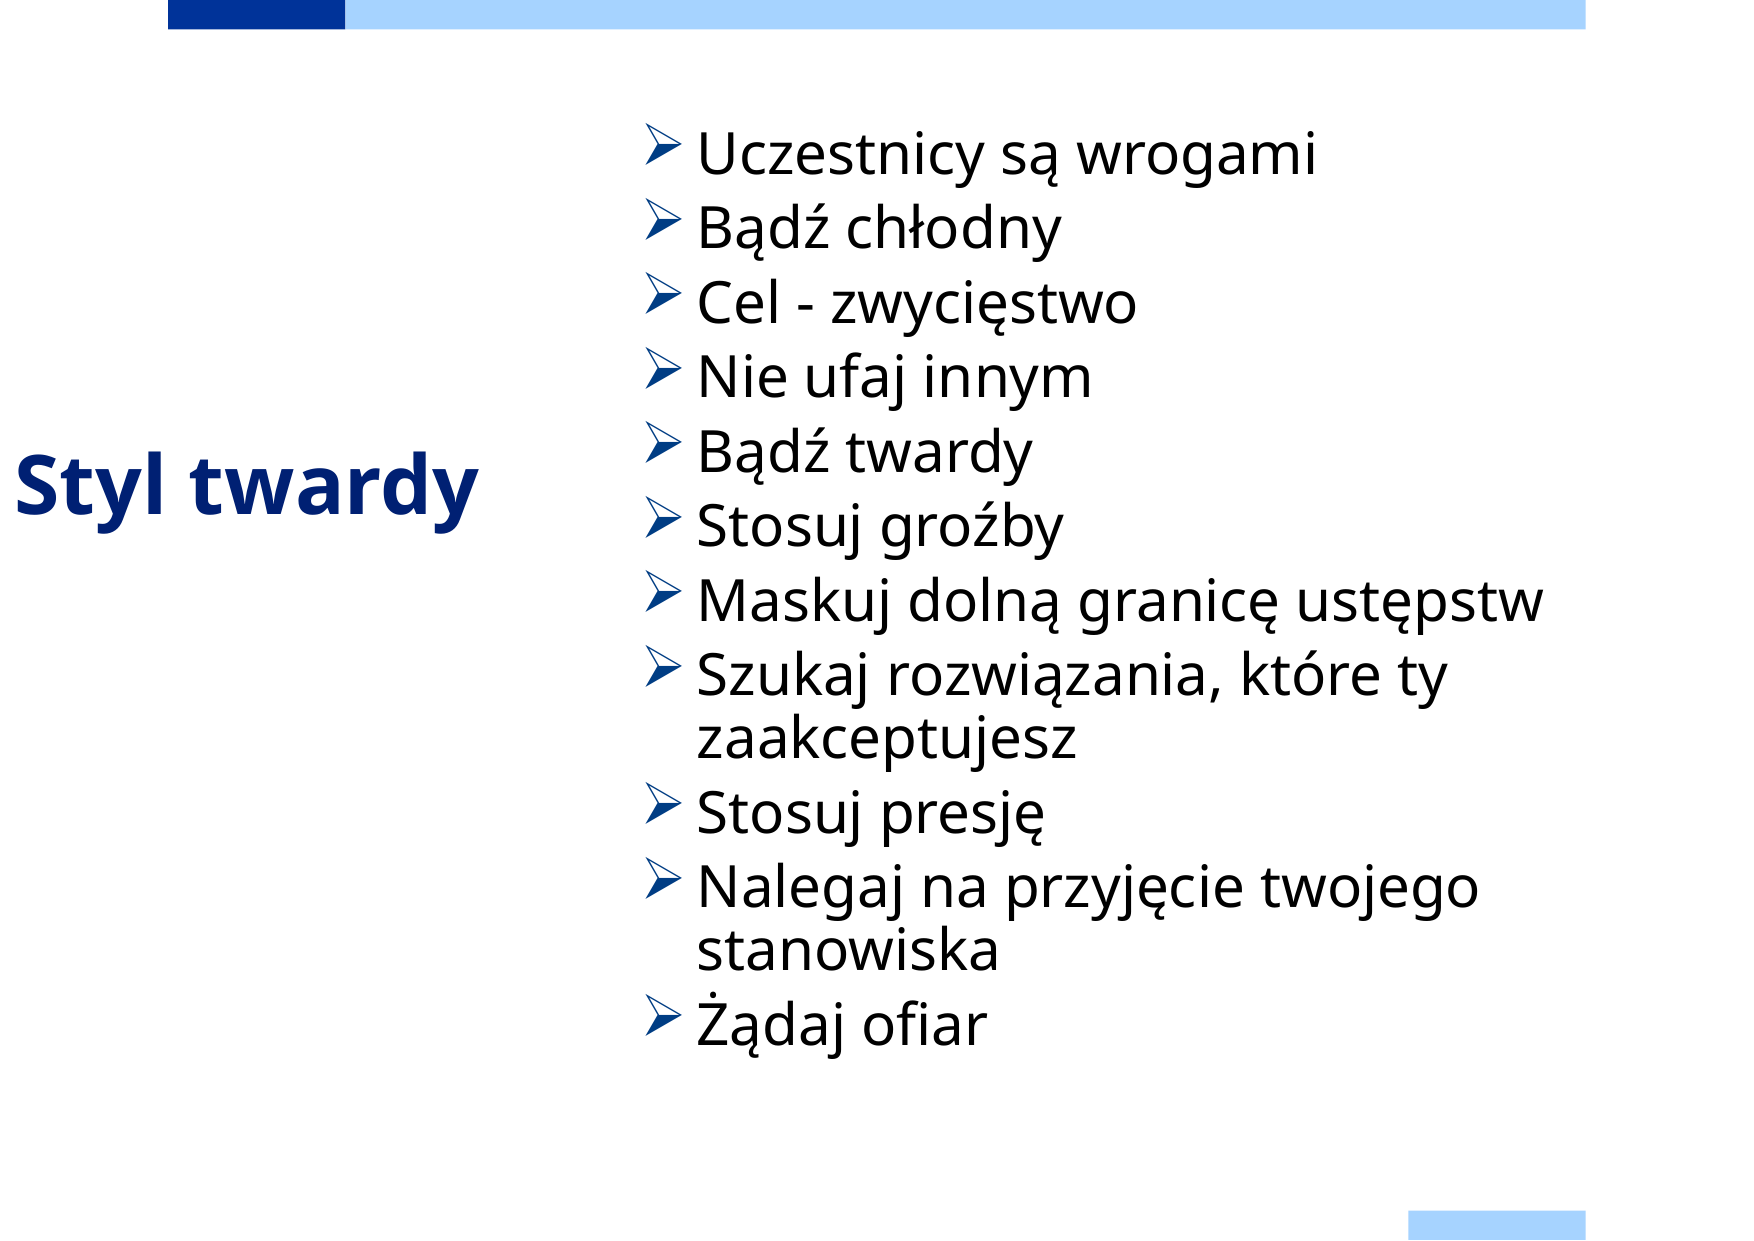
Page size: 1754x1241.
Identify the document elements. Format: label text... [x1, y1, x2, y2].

list Uczestnicy są wrogami Bądź chłodny Cel - zwycięstwo Nie ufaj innym Bądź twardy Stosuj groźby Maskuj dolną granicę ustępstw Szukaj rozwiązania, które ty zaakceptujesz Stosuj presję Nalegaj na przyjęcie twojego stanowiska Żądaj ofiar [640, 123, 1681, 1188]
title Styl twardy [14, 455, 574, 620]
